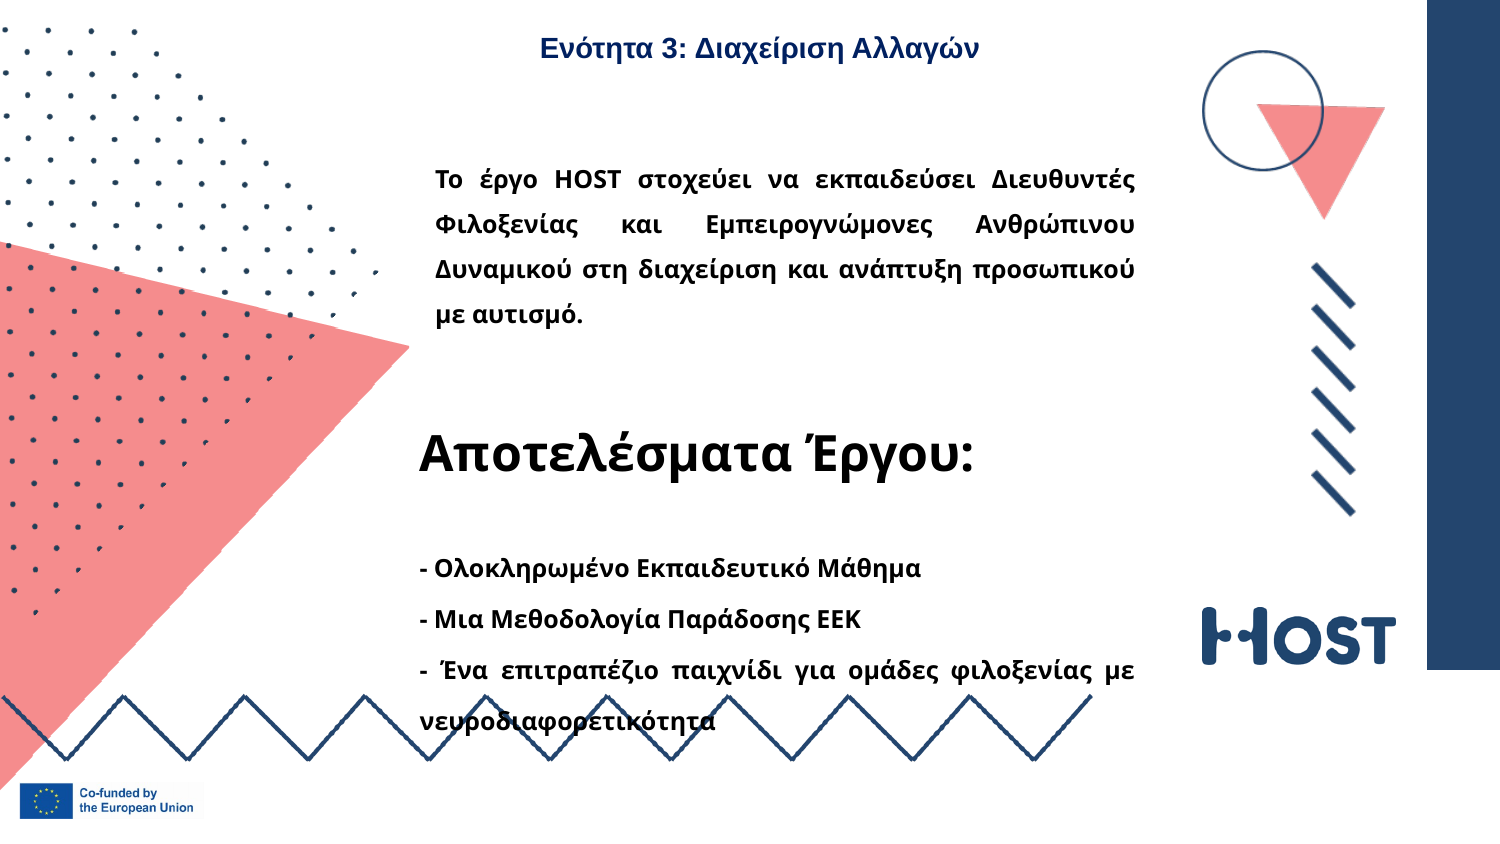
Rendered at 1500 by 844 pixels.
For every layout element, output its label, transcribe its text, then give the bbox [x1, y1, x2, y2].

picture [1202, 50, 1385, 220]
picture [1427, 0, 1500, 670]
picture [1310, 261, 1357, 519]
text_box Ενότητα 3: Διαχείριση Αλλαγών [525, 10, 996, 73]
list Το έργο HOST στοχεύει να εκπαιδεύσει Διευθυντές Φιλοξενίας και Εμπειρογνώμονες Ανθρώπινου Δυναμικού στη διαχείριση και ανάπτυξη προσωπικού με αυτισμό. Αποτελέσματα Έργου: - Ολοκληρωμένο Εκπαιδευτικό Μάθημα - Μια Μεθοδολογία Παράδοσης ΕΕΚ - Ένα επιτραπέζιο παιχνίδι για ομάδες φιλοξενίας με νευροδιαφορετικότητα [404, 133, 1152, 580]
picture [0, 23, 1093, 844]
picture [1202, 607, 1396, 665]
